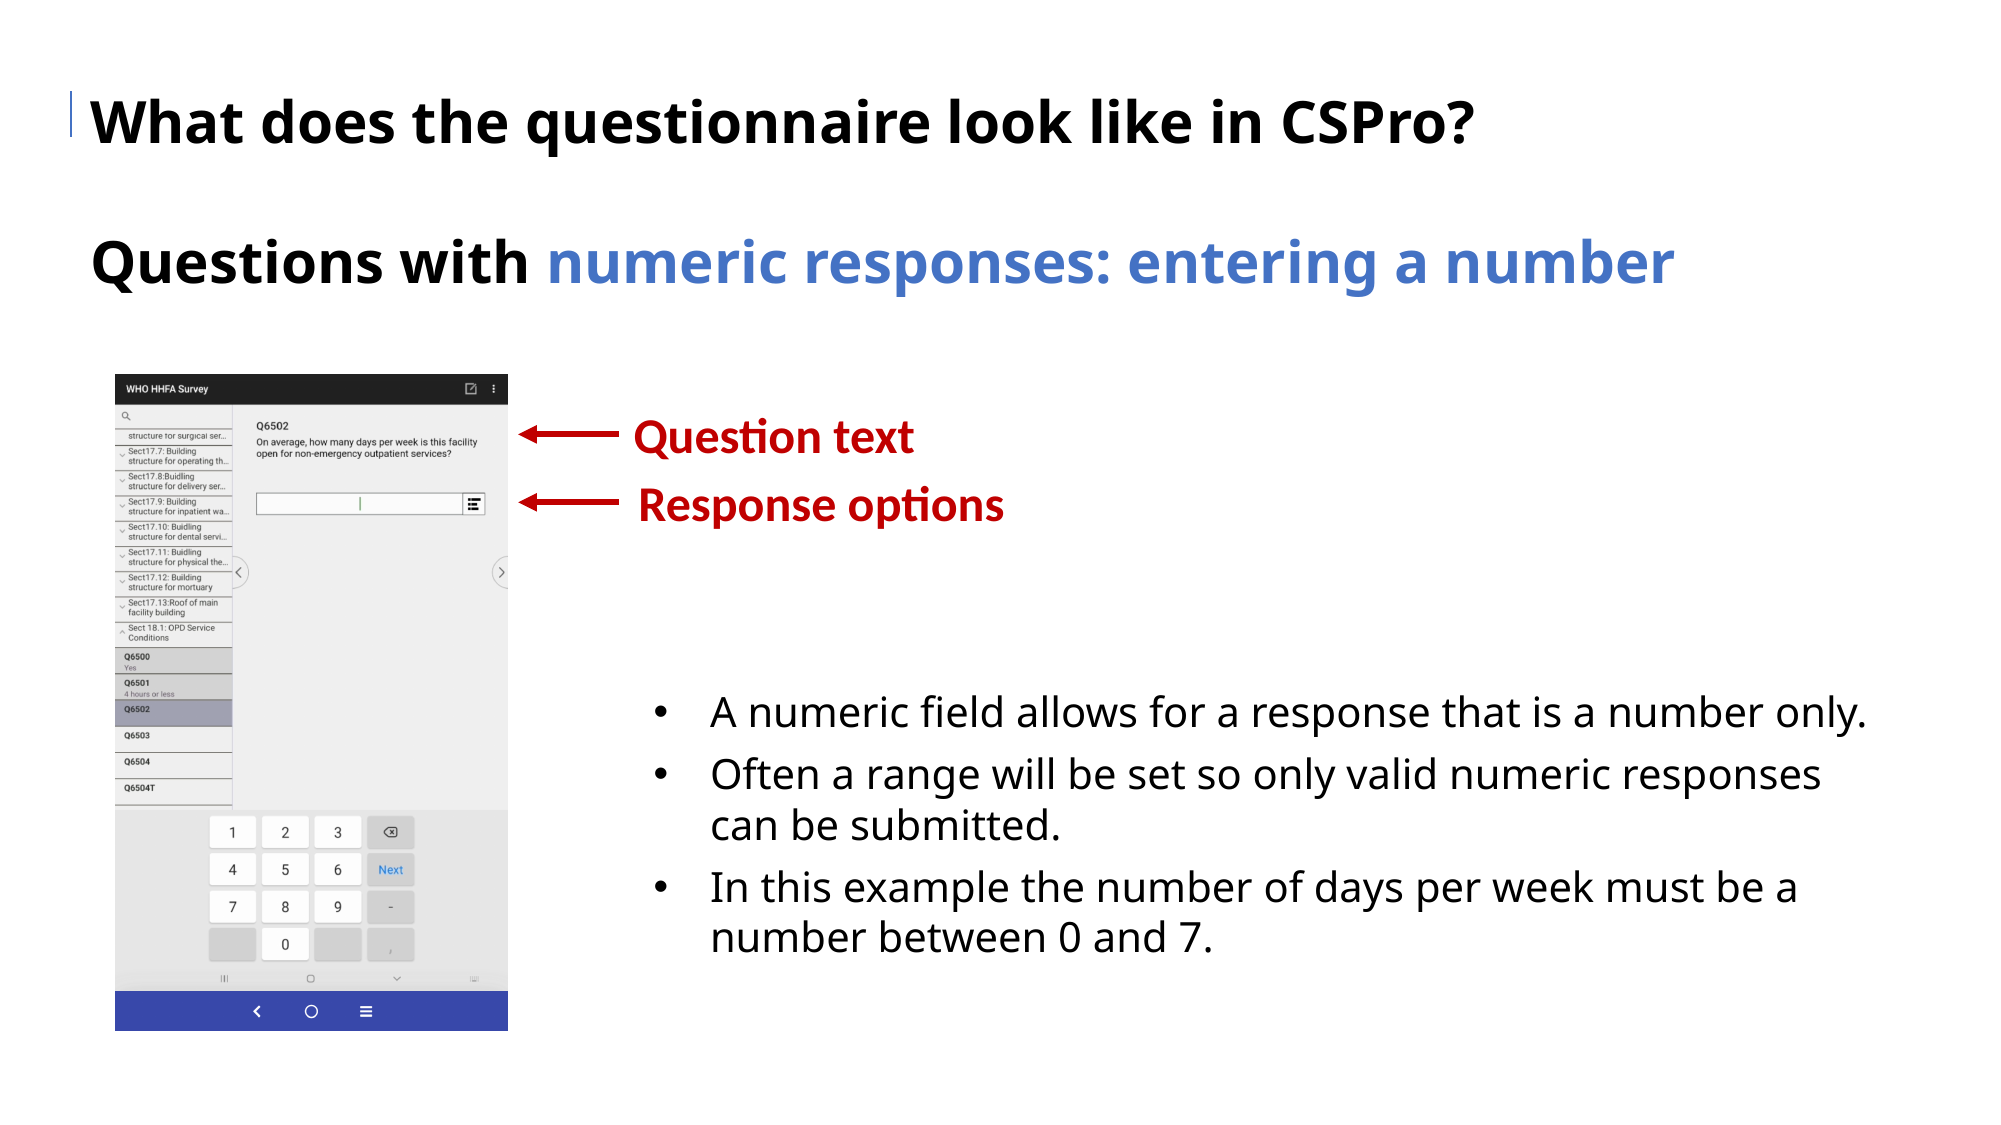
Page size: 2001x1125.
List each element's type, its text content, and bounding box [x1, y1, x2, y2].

text_box Question text [618, 396, 958, 464]
text_box Response options [612, 464, 1388, 540]
text_box A numeric field allows for a response that is a number only. Often a range will be set so only valid numeric responses can be submitted. In this example the number of days per week must be a number between 0 and 7. [638, 678, 1915, 1031]
picture [115, 374, 508, 1032]
list What does the questionnaire look like in CSPro? Questions with numeric responses: entering a number [75, 77, 1843, 165]
